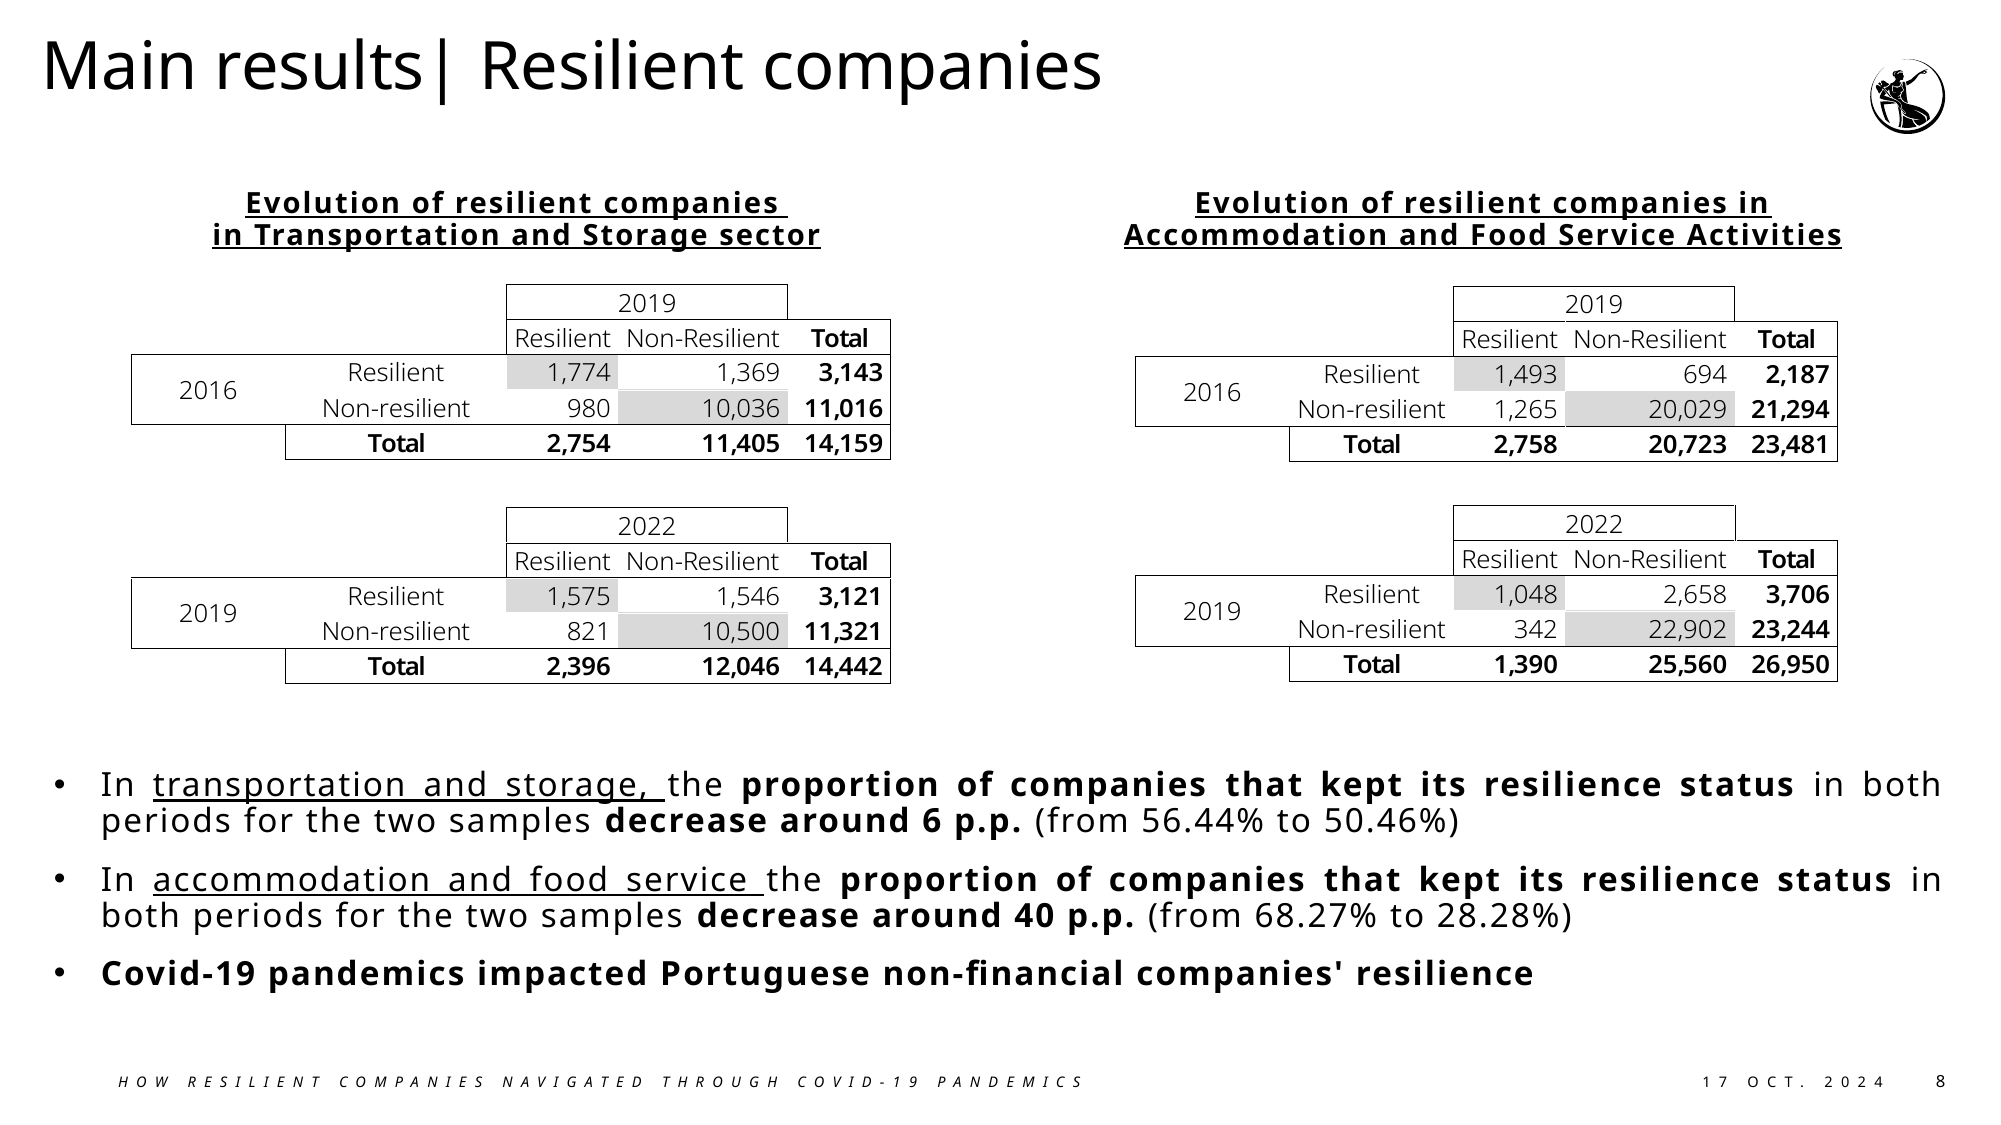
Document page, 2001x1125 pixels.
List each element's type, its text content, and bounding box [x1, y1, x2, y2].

text_box Evolution of resilient companies in Transportation and Storage sector [99, 148, 934, 265]
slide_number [1646, 1081, 1883, 1097]
text_box Main results| Resilient companies [26, 15, 1883, 111]
text_box Evolution of resilient companies in Accommodation and Food Service Activities [1065, 148, 1901, 265]
picture [1031, 505, 1945, 710]
list In transportation and storage, the proportion of companies that kept its resilience status in both periods for the two samples decrease around 6 p.p. (from 56.44% to 50.46%) In accommodation and food service the proportion of companies that kept its resilience status in both periods for the two samples decrease around 40 p.p. (from 68.27% to 28.28%) Covid-19 pandemics impacted Portuguese non-financial companies' resilience [53, 728, 1944, 1081]
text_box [1031, 285, 1944, 490]
footer How resilient companies navigated through Covid-19 pandemics [118, 1081, 1241, 1097]
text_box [55, 283, 969, 489]
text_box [55, 507, 969, 712]
